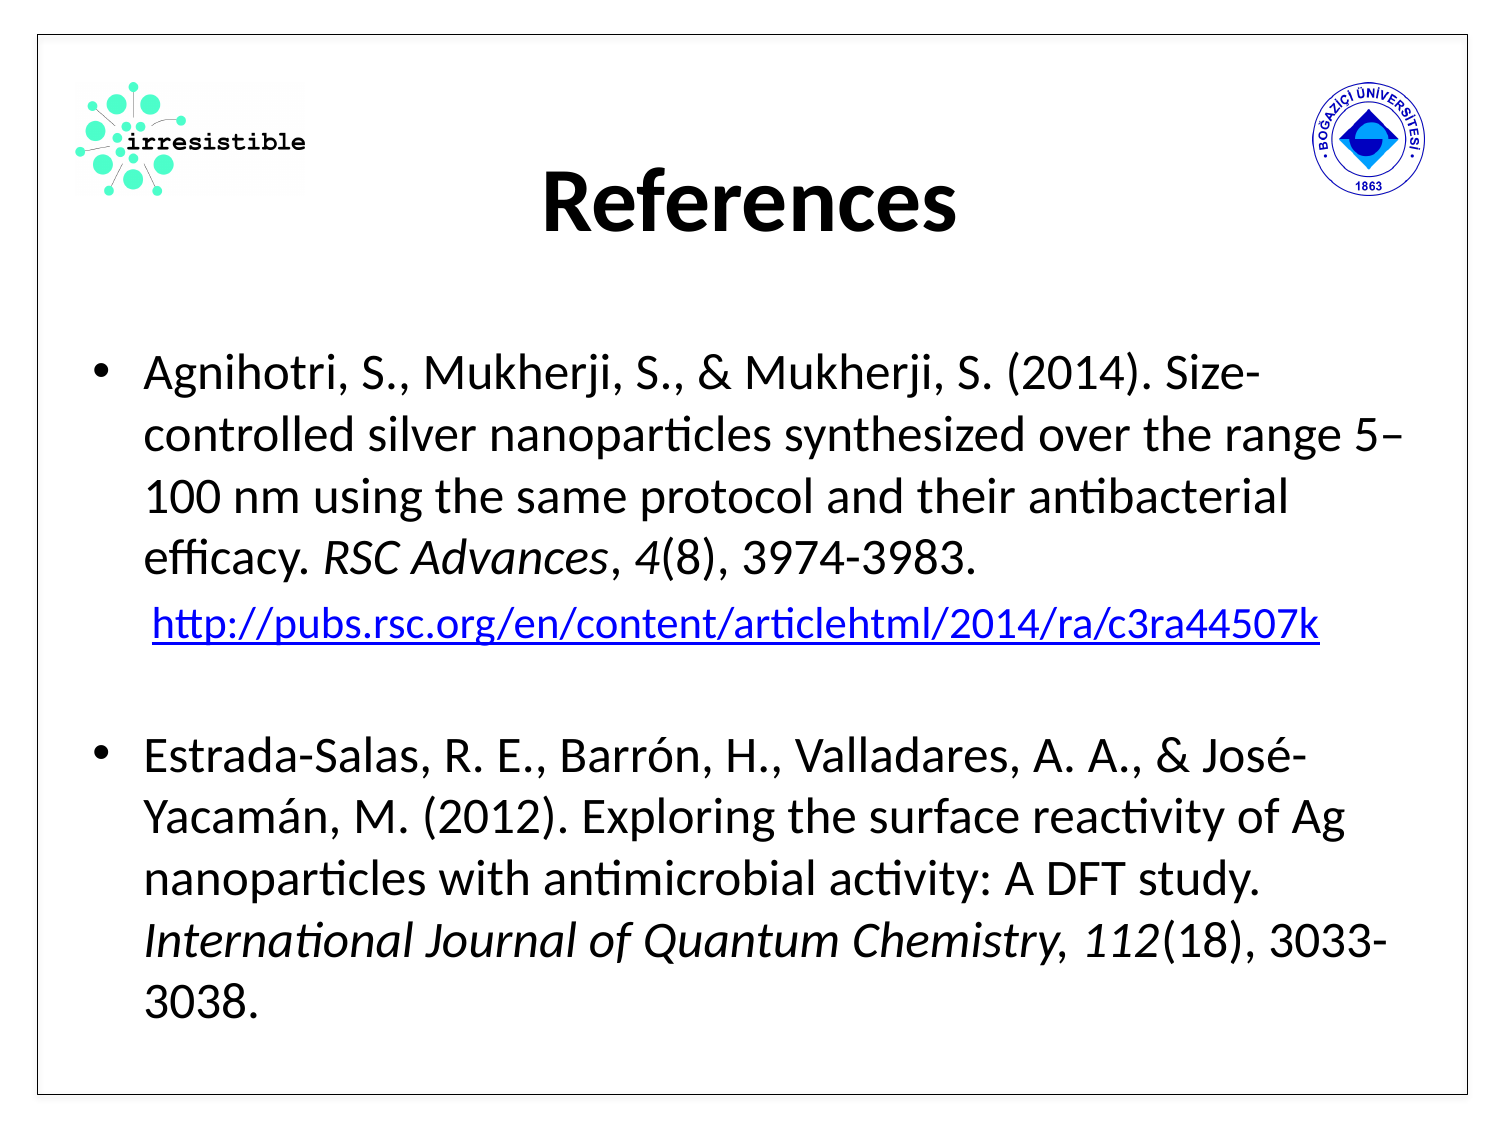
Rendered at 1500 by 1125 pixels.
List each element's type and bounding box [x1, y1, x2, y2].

picture [1312, 82, 1426, 196]
text_box [36, 34, 1468, 1096]
picture [74, 82, 305, 196]
